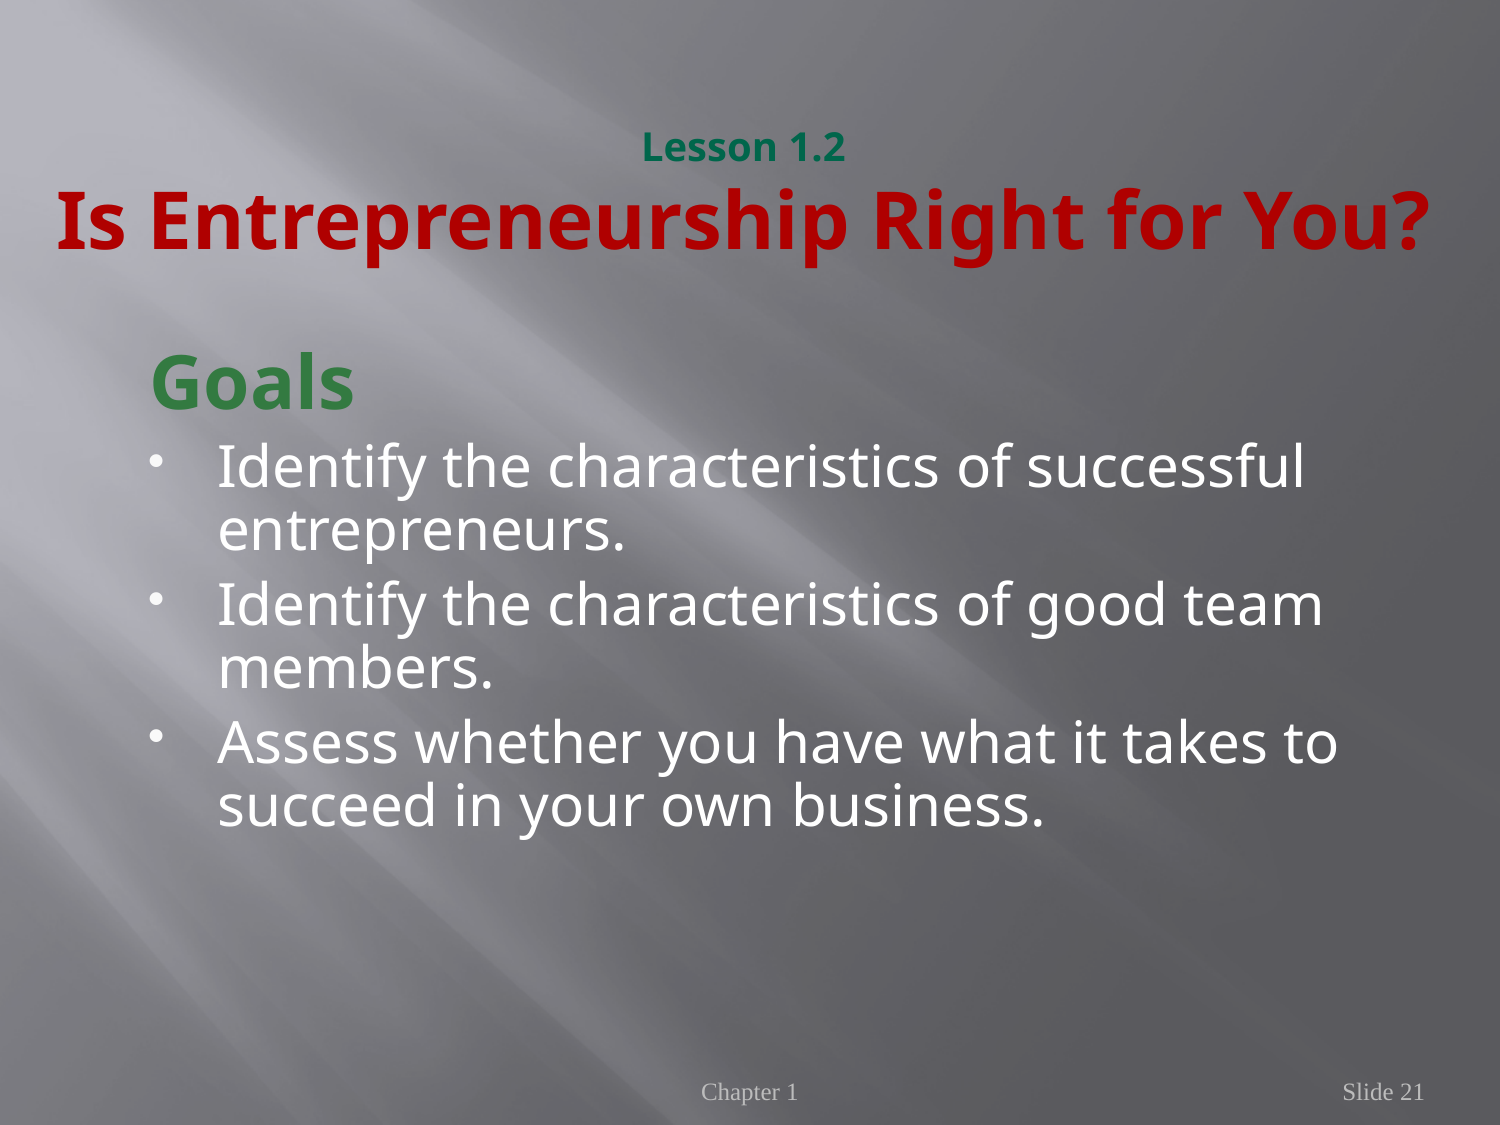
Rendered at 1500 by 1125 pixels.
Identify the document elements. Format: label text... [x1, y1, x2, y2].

footer Chapter 1 [512, 1052, 988, 1113]
title Lesson 1.2 Is Entrepreneurship Right for You? [37, 99, 1450, 288]
list Goals Identify the characteristics of successful entrepreneurs. Identify the characteristics of good team members. Assess whether you have what it takes to succeed in your own business. [112, 337, 1388, 938]
slide_number Slide 21 [1299, 1052, 1425, 1113]
